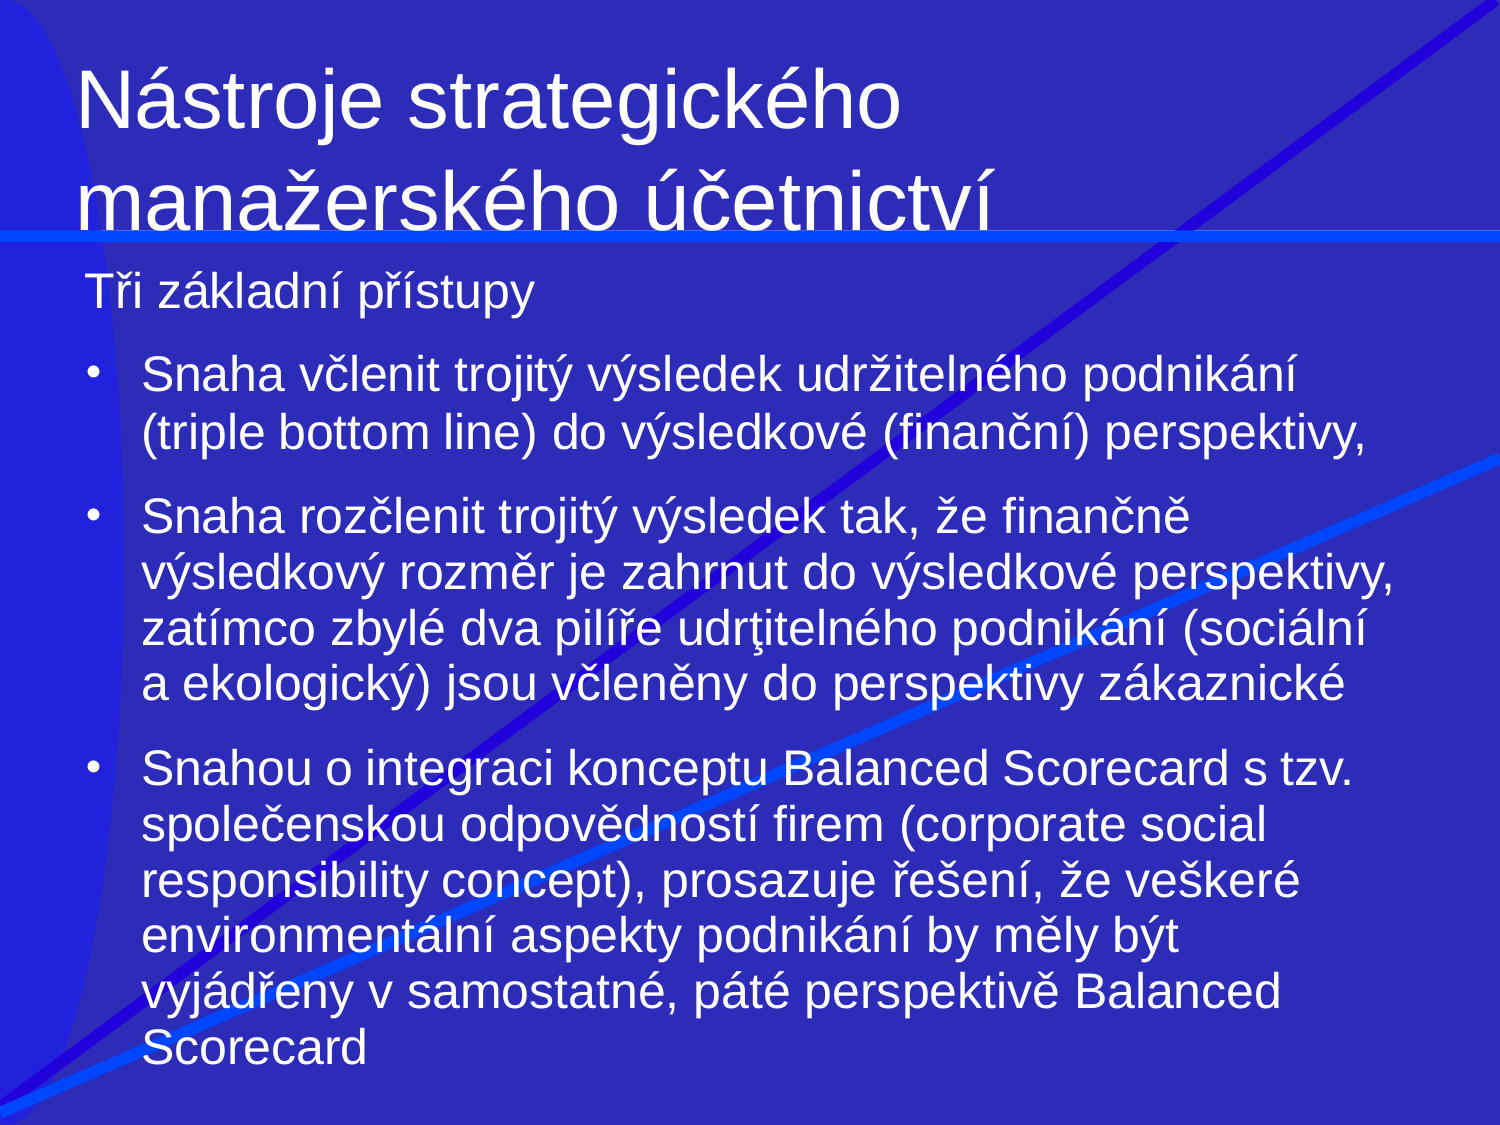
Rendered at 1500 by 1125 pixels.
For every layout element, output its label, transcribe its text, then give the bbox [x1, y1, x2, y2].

text_box Tři základní přístupy Snaha včlenit trojitý výsledek udržitelného podnikání (triple bottom line) do výsledkové (finanční) perspektivy, Snaha rozčlenit trojitý výsledek tak, že finančně výsledkový rozměr je zahrnut do výsledkové perspektivy, zatímco zbylé dva pilíře udrţitelného podnikání (sociální a ekologický) jsou včleněny do perspektivy zákaznické Snahou o integraci konceptu Balanced Scorecard s tzv. společenskou odpovědností firem (corporate social responsibility concept), prosazuje řešení, že veškeré environmentální aspekty podnikání by měly být vyjádřeny v samostatné, páté perspektivě Balanced Scorecard [82, 258, 1403, 1076]
title Nástroje strategického manažerského účetnictví [72, 43, 1428, 248]
